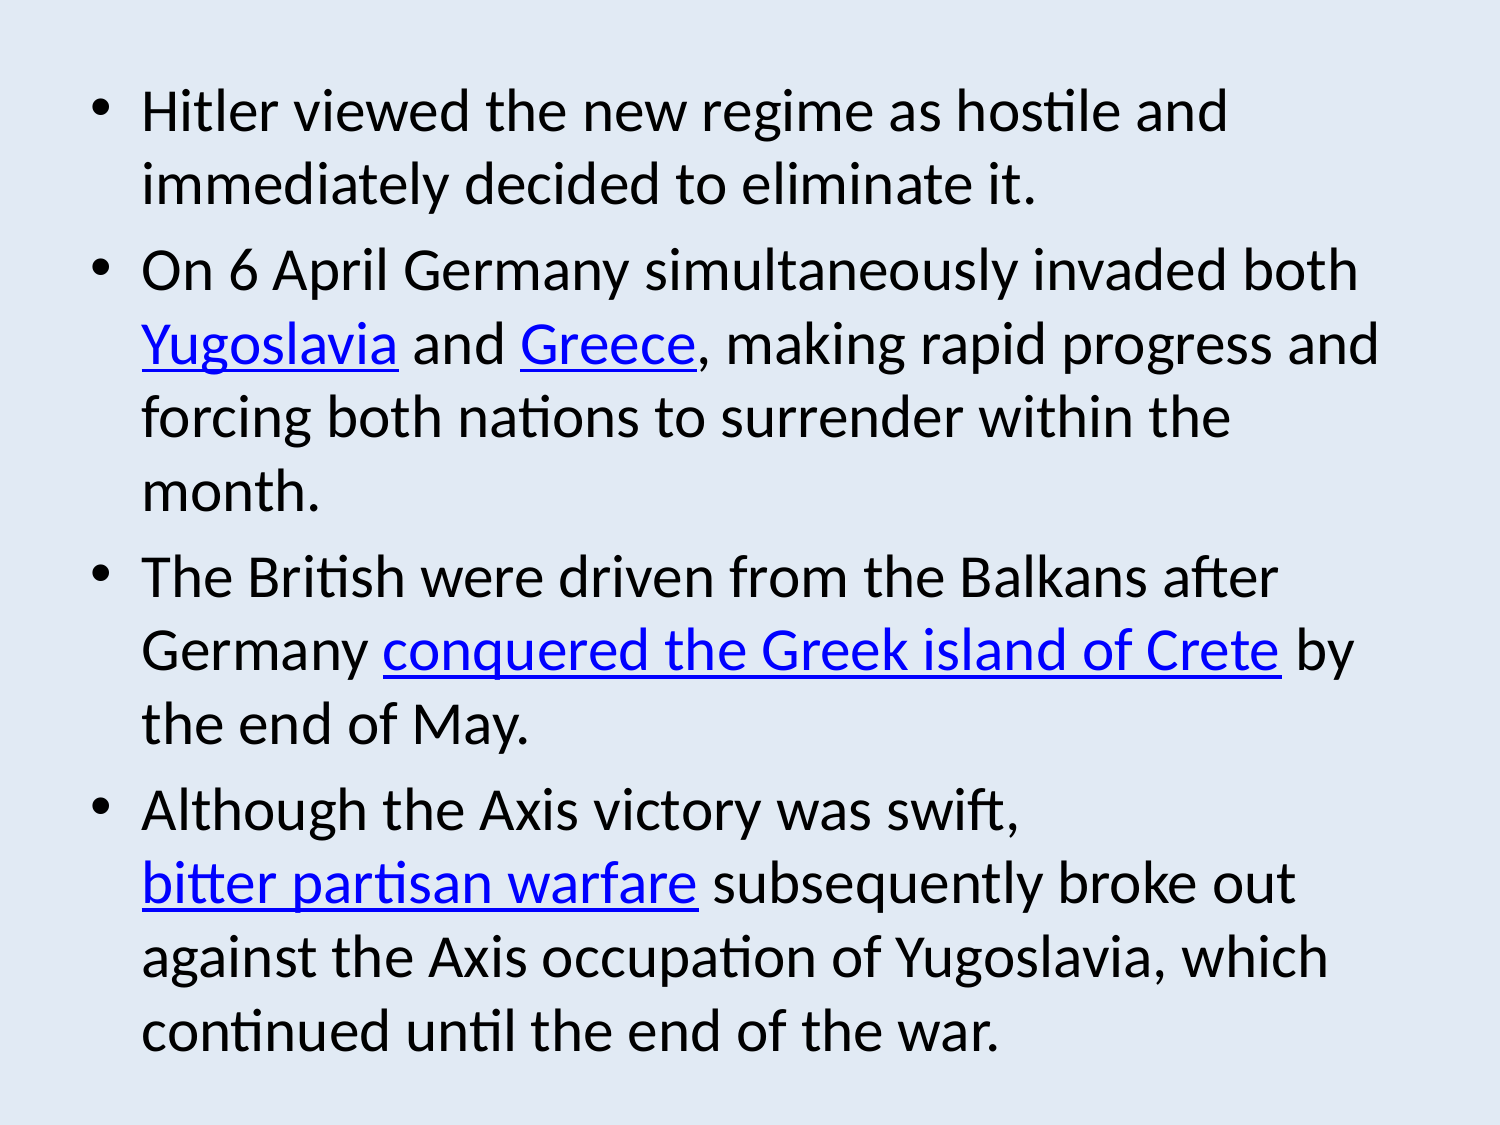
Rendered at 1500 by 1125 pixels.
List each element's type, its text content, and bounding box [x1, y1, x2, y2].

list Hitler viewed the new regime as hostile and immediately decided to eliminate it. On 6 April Germany simultaneously invaded both Yugoslavia and Greece, making rapid progress and forcing both nations to surrender within the month. The British were driven from the Balkans after Germany conquered the Greek island of Crete by the end of May. Although the Axis victory was swift, bitter partisan warfare subsequently broke out against the Axis occupation of Yugoslavia, which continued until the end of the war. [75, 62, 1425, 1075]
